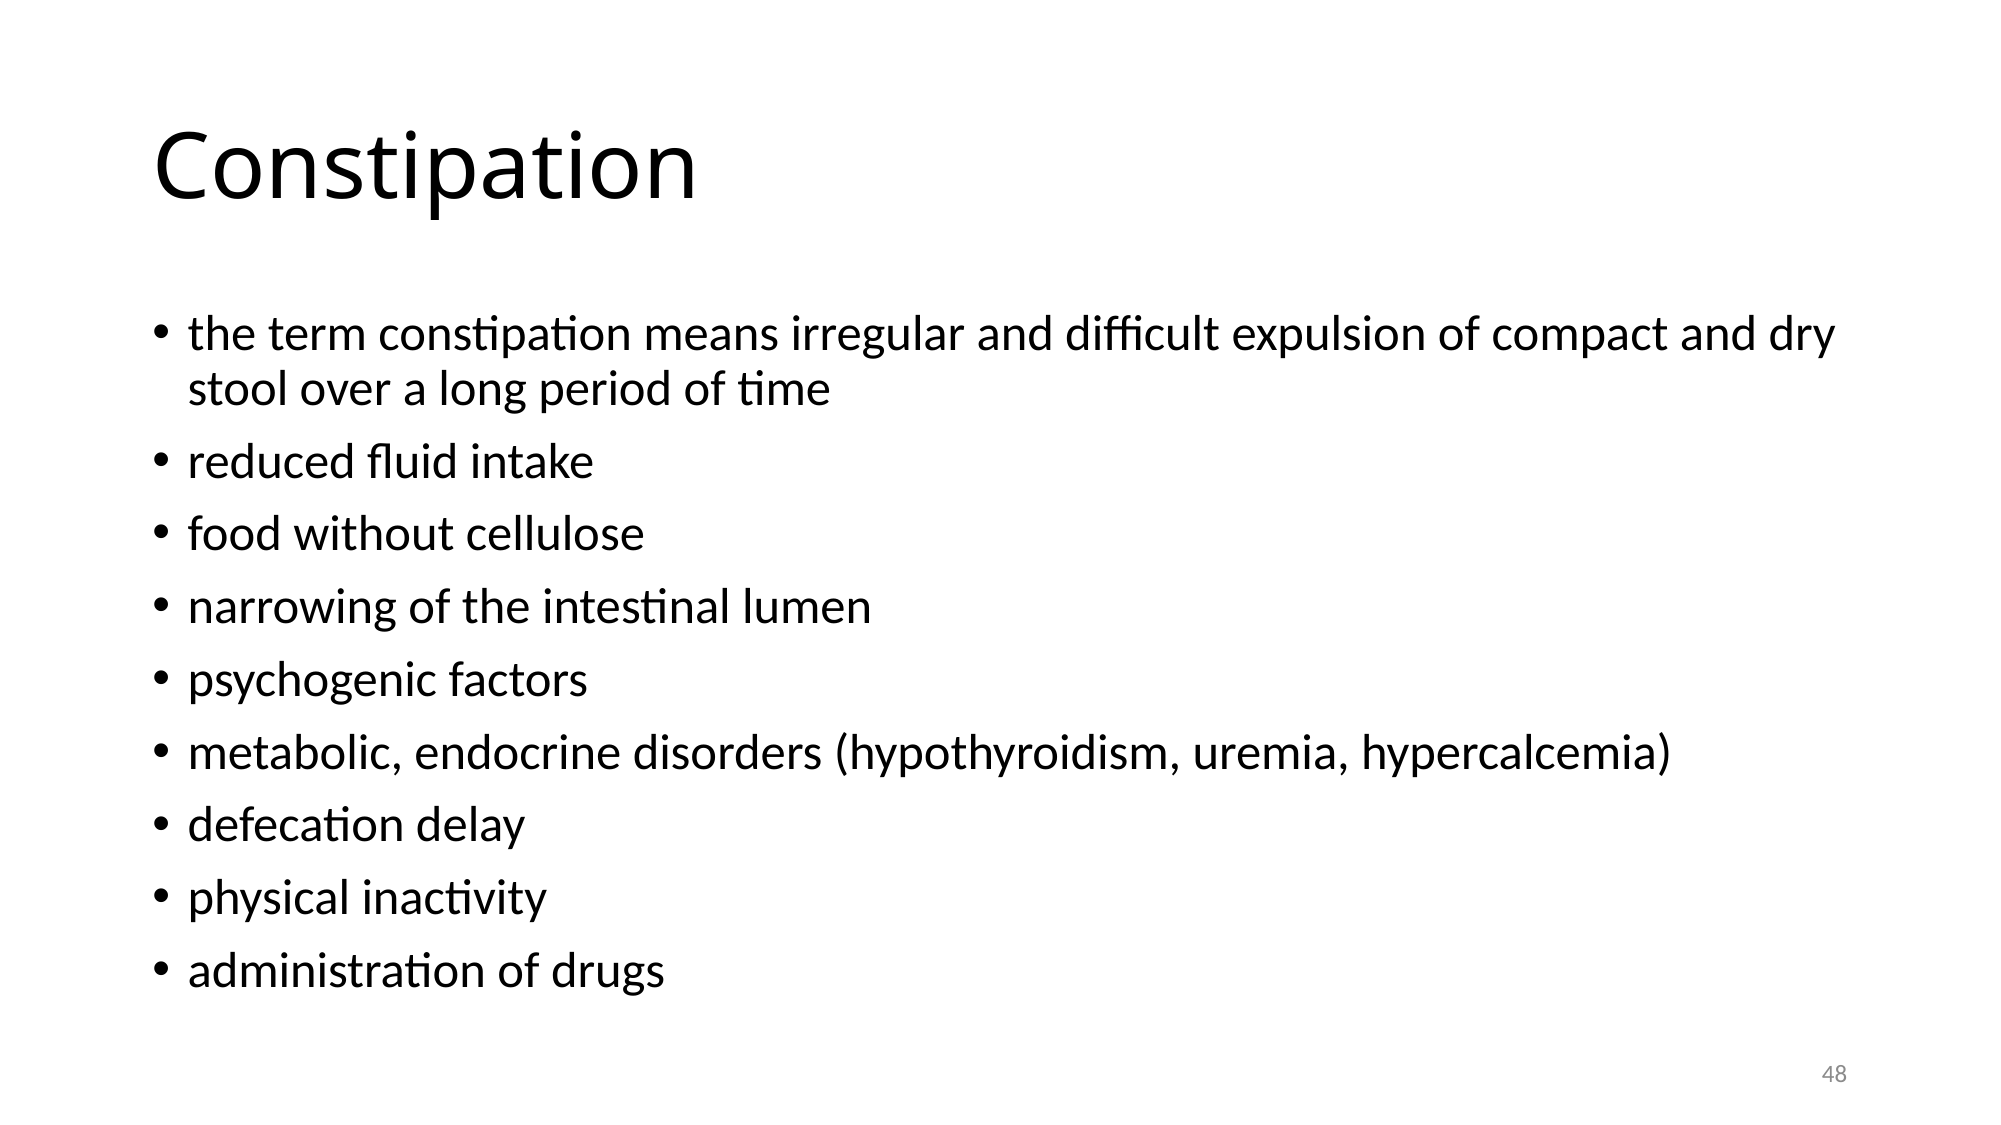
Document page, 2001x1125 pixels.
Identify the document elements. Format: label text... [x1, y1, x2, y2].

title Constipation [137, 59, 1863, 278]
list the term constipation means irregular and difficult expulsion of compact and dry stool over a long period of time reduced fluid intake food without cellulose narrowing of the intestinal lumen psychogenic factors metabolic, endocrine disorders (hypothyroidism, uremia, hypercalcemia) defecation delay physical inactivity administration of drugs [137, 299, 1895, 1014]
slide_number 48 [1412, 1042, 1863, 1103]
